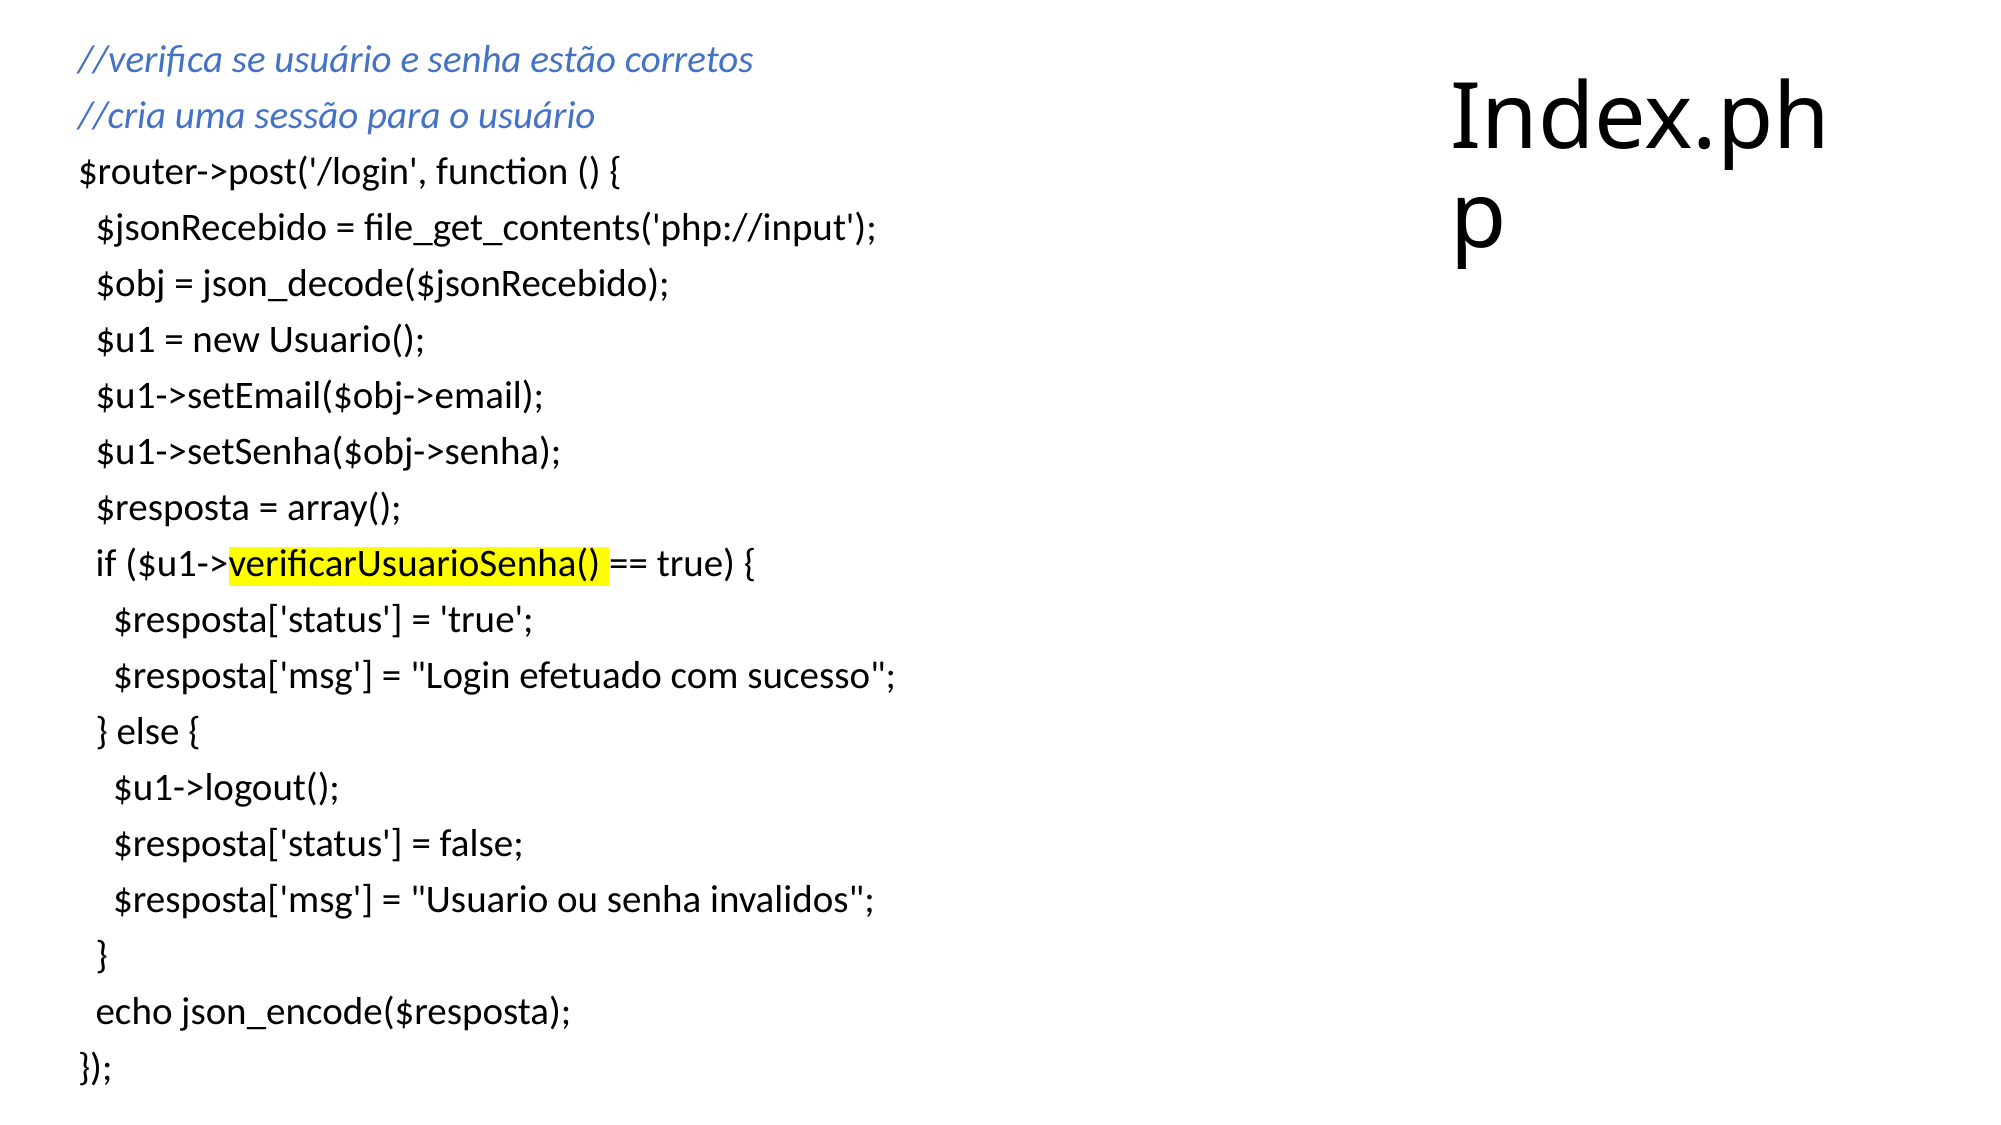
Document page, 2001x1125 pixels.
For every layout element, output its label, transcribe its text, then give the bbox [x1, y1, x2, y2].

list //verifica se usuário e senha estão corretos //cria uma sessão para o usuário $router->post('/login', function () { $jsonRecebido = file_get_contents('php://input'); $obj = json_decode($jsonRecebido); $u1 = new Usuario(); $u1->setEmail($obj->email); $u1->setSenha($obj->senha); $resposta = array(); if ($u1->verificarUsuarioSenha() == true) { $resposta['status'] = 'true'; $resposta['msg'] = "Login efetuado com sucesso"; } else { $u1->logout(); $resposta['status'] = false; $resposta['msg'] = "Usuario ou senha invalidos"; } echo json_encode($resposta); }); [63, 31, 1863, 1099]
